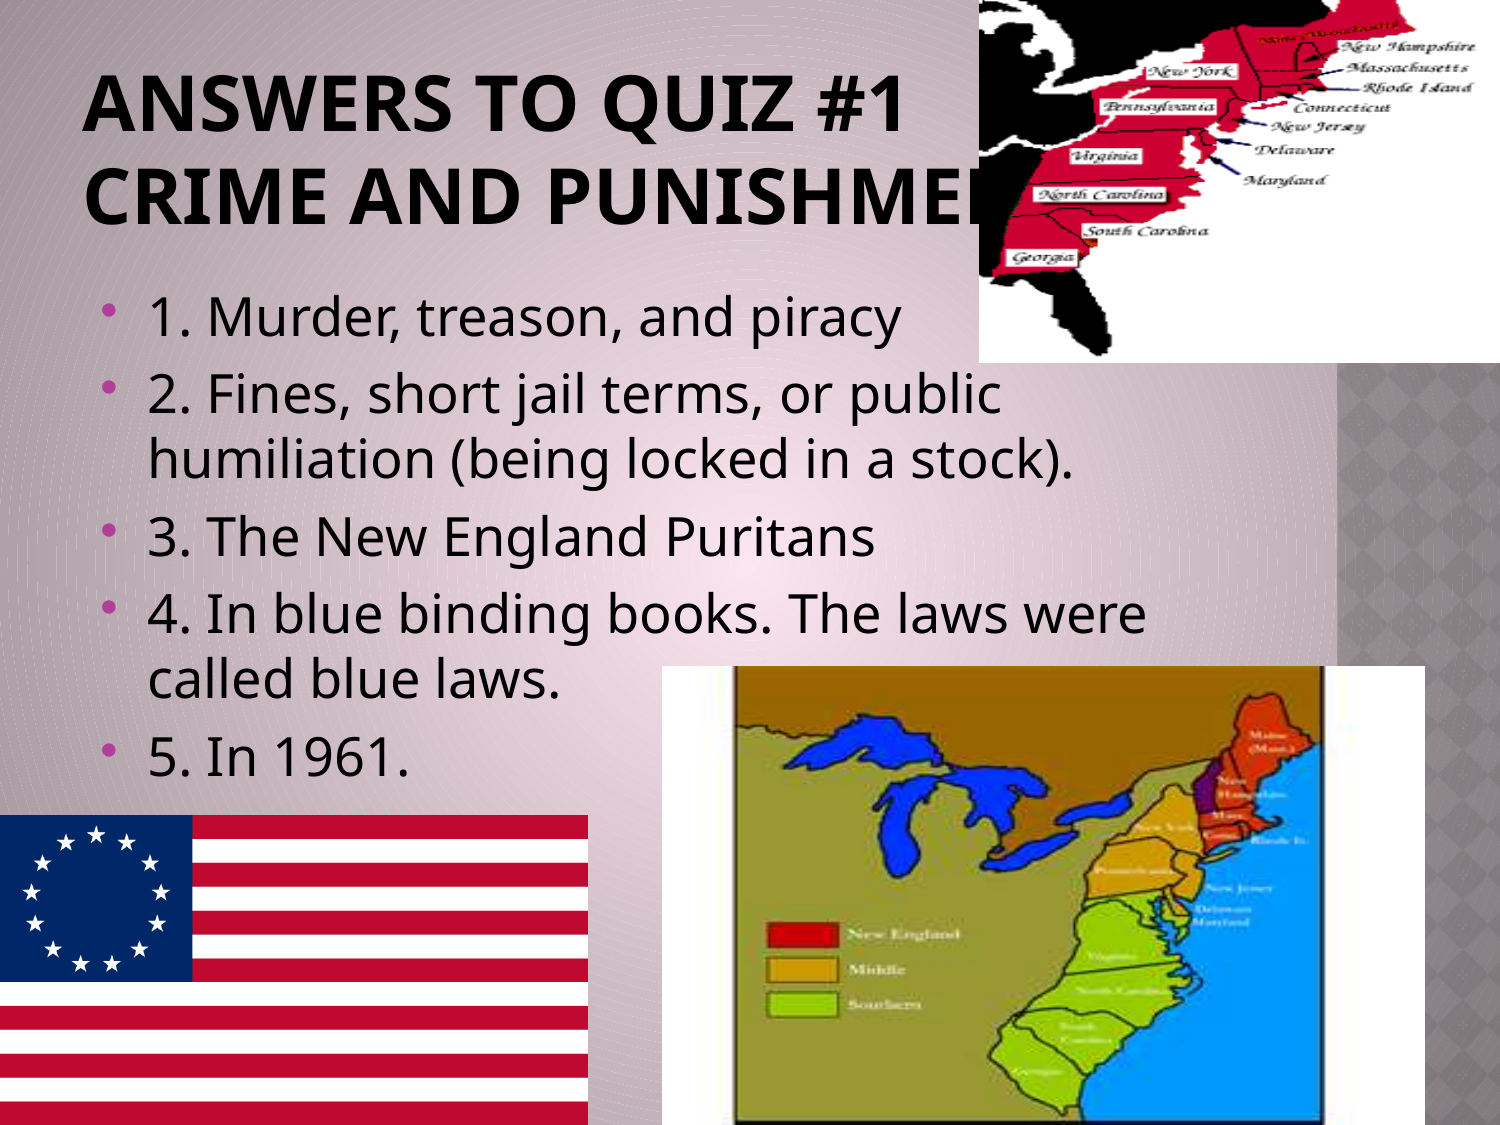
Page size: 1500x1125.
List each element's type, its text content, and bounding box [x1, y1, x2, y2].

picture [0, 815, 588, 1125]
list 1. Murder, treason, and piracy 2. Fines, short jail terms, or public humiliation (being locked in a stock). 3. The New England Puritans 4. In blue binding books. The laws were called blue laws. 5. In 1961. [87, 275, 1275, 1070]
title Answers to Quiz #1 Crime and Punishment [75, 52, 972, 240]
picture [978, 0, 1500, 363]
picture [661, 666, 1426, 1125]
